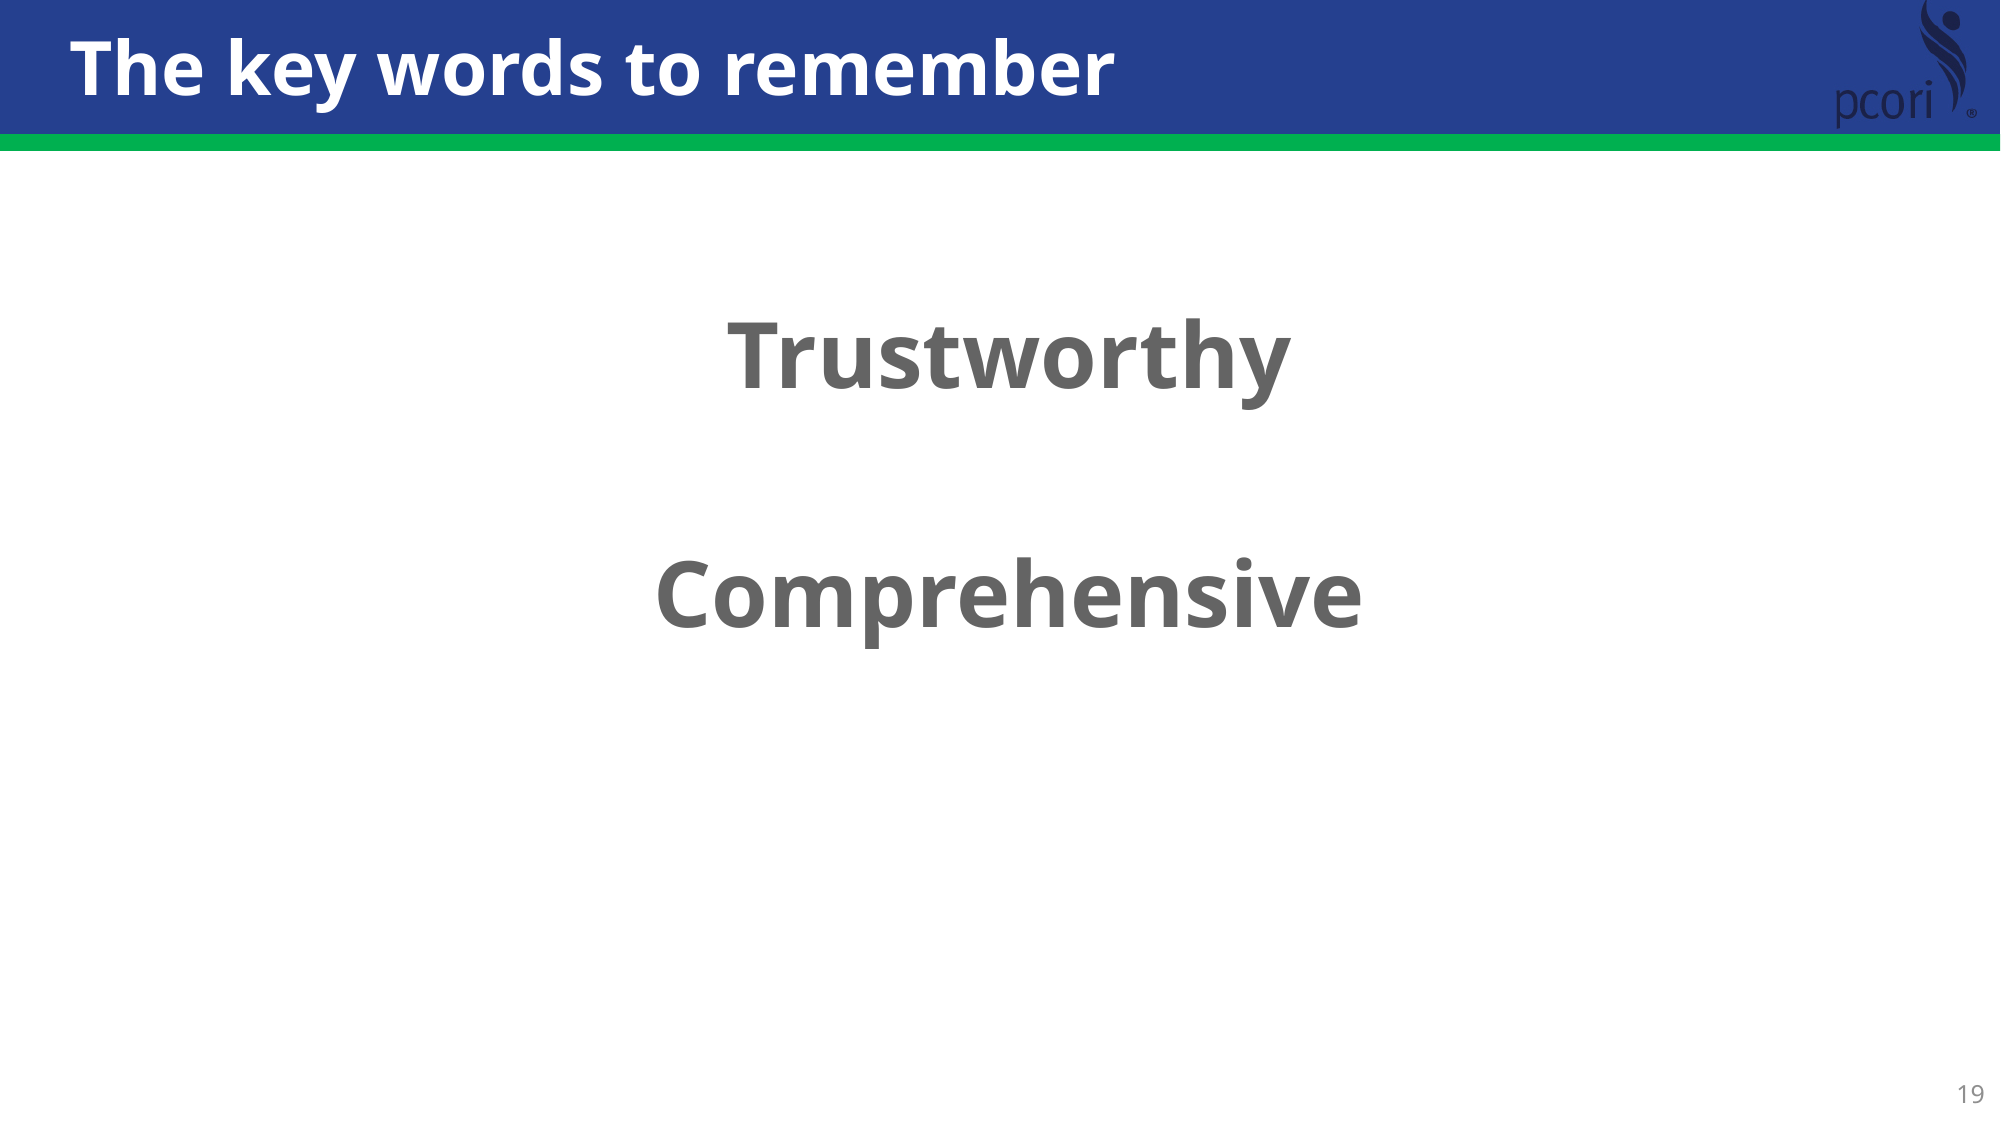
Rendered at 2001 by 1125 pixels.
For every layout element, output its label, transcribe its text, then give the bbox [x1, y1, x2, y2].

picture [1817, 0, 2000, 134]
slide_number 19 [1550, 1065, 2000, 1125]
list The key words to remember [54, 0, 1649, 137]
list Trustworthy Comprehensive [55, 301, 1945, 659]
